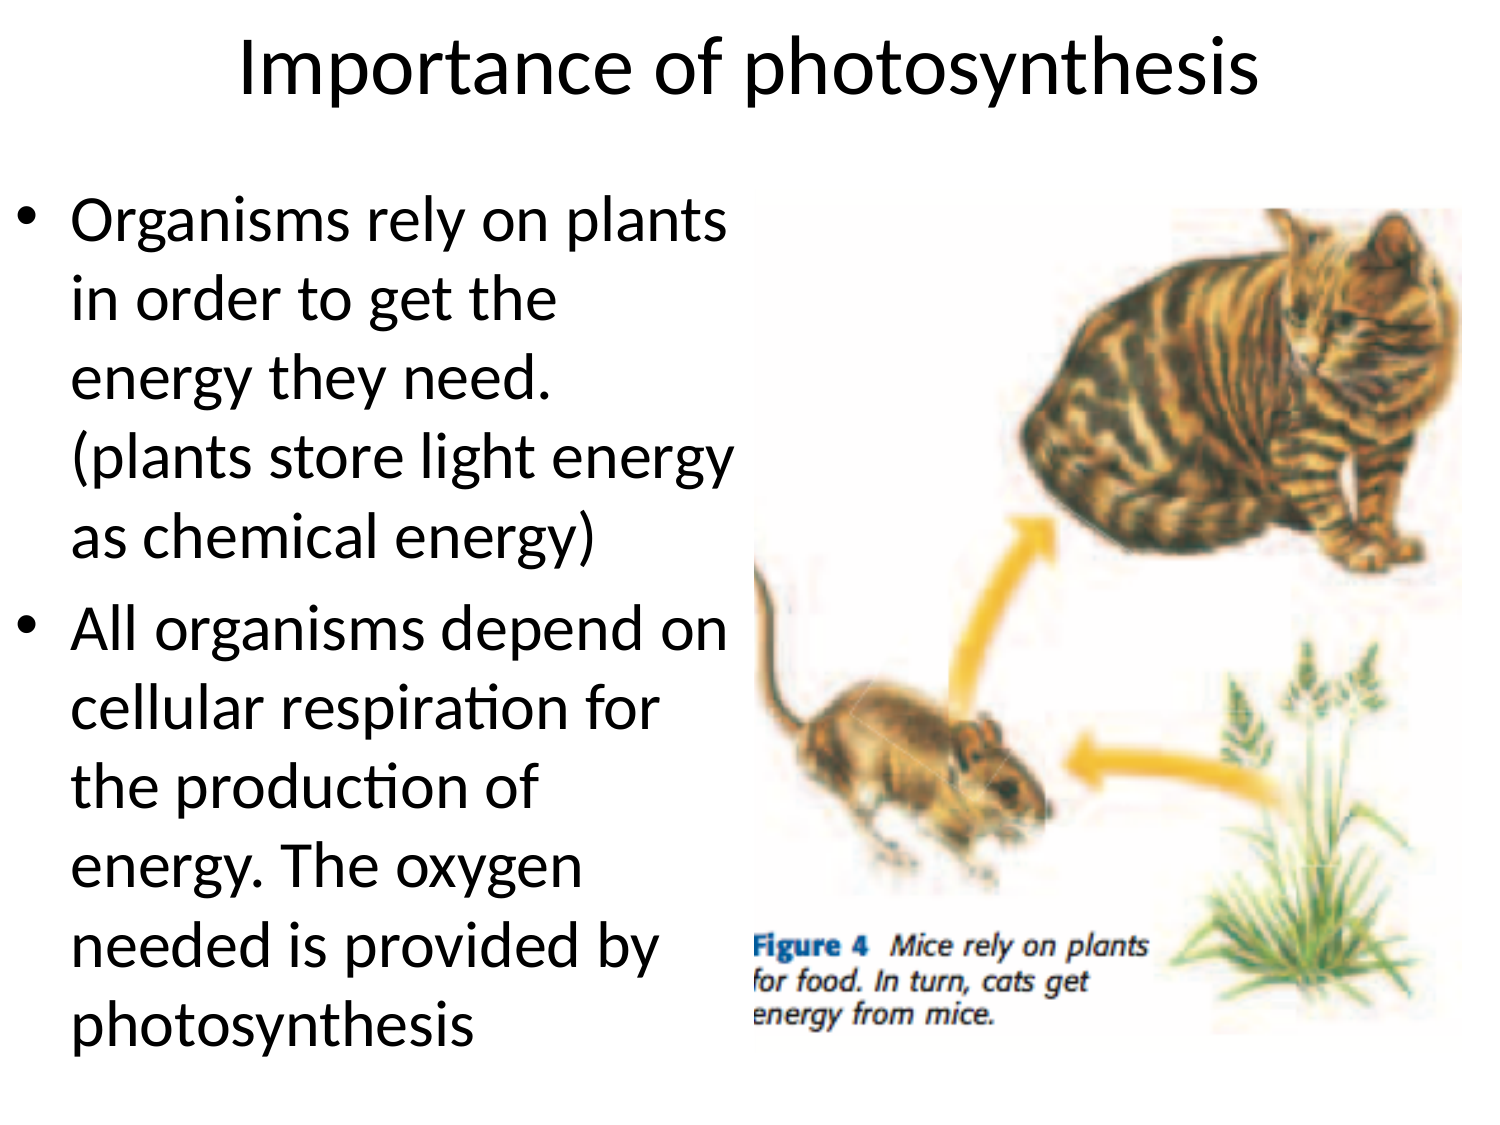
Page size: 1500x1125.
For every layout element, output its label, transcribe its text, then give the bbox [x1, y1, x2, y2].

title Importance of photosynthesis [75, 1, 1425, 119]
list Organisms rely on plants in order to get the energy they need. (plants store light energy as chemical energy) All organisms depend on cellular respiration for the production of energy. The oxygen needed is provided by photosynthesis [0, 167, 755, 1099]
picture [754, 189, 1462, 1053]
